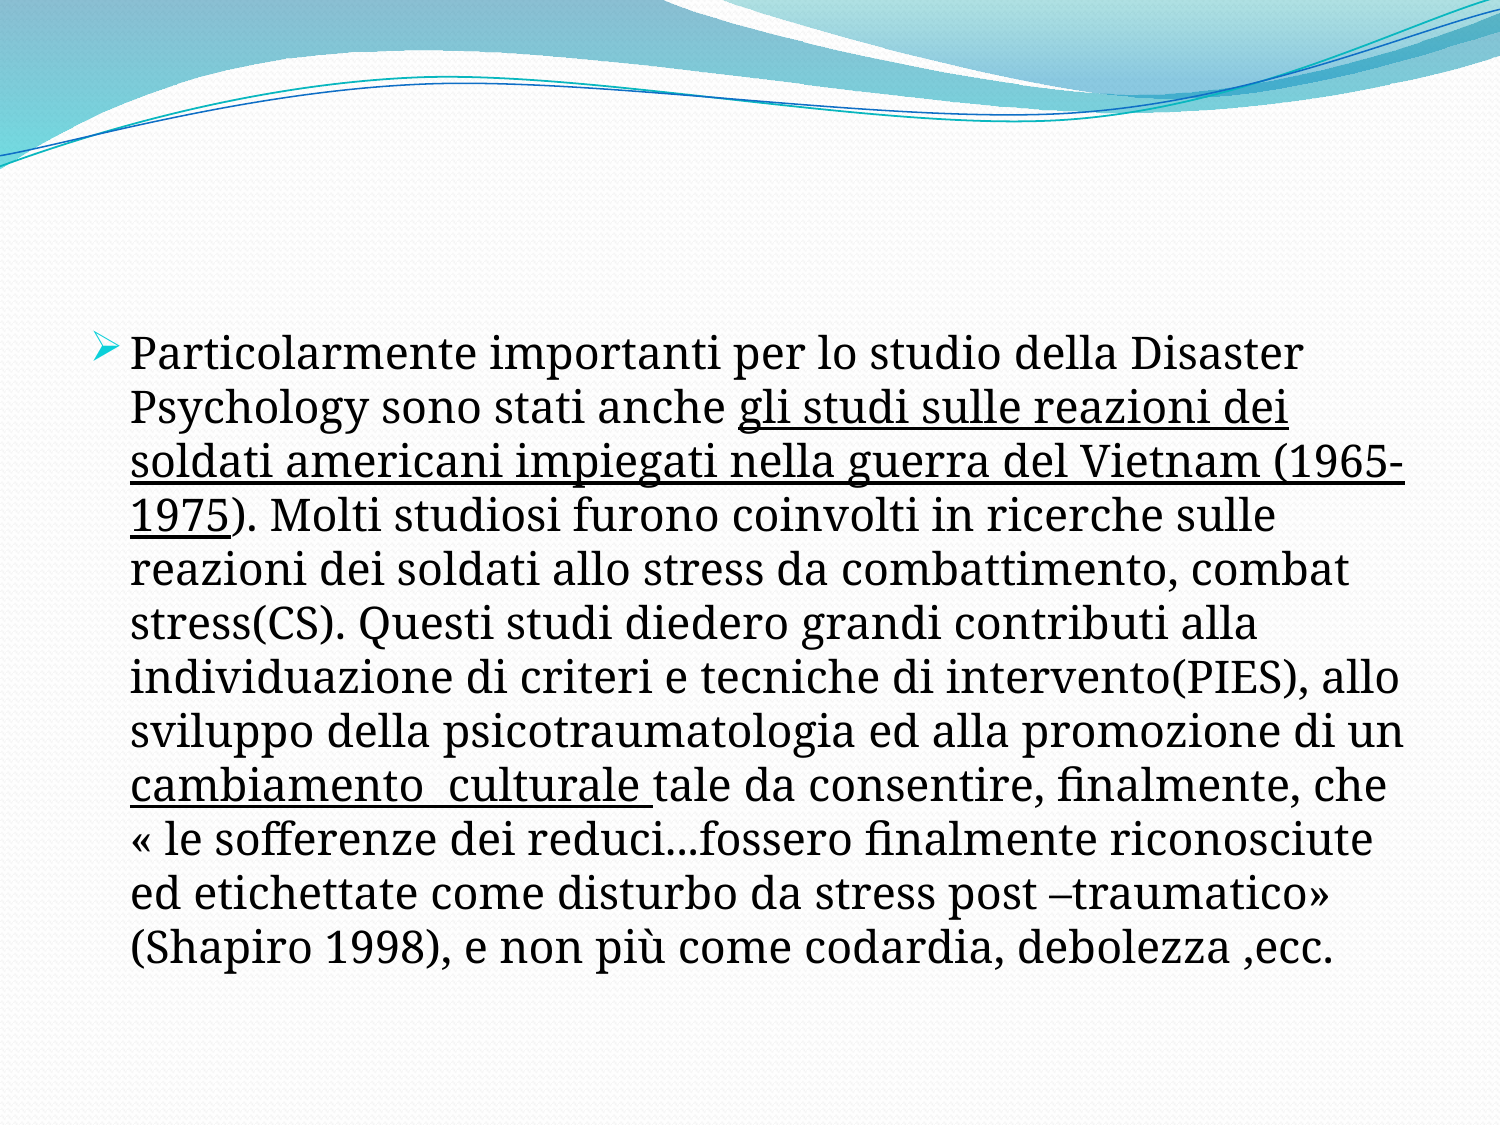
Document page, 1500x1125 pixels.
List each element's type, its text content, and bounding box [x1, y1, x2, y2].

list Particolarmente importanti per lo studio della Disaster Psychology sono stati anche gli studi sulle reazioni dei soldati americani impiegati nella guerra del Vietnam (1965-1975). Molti studiosi furono coinvolti in ricerche sulle reazioni dei soldati allo stress da combattimento, combat stress(CS). Questi studi diedero grandi contributi alla individuazione di criteri e tecniche di intervento(PIES), allo sviluppo della psicotraumatologia ed alla promozione di un cambiamento culturale tale da consentire, finalmente, che « le sofferenze dei reduci...fossero finalmente riconosciute ed etichettate come disturbo da stress post –traumatico» (Shapiro 1998), e non più come codardia, debolezza ,ecc. [75, 317, 1425, 1038]
